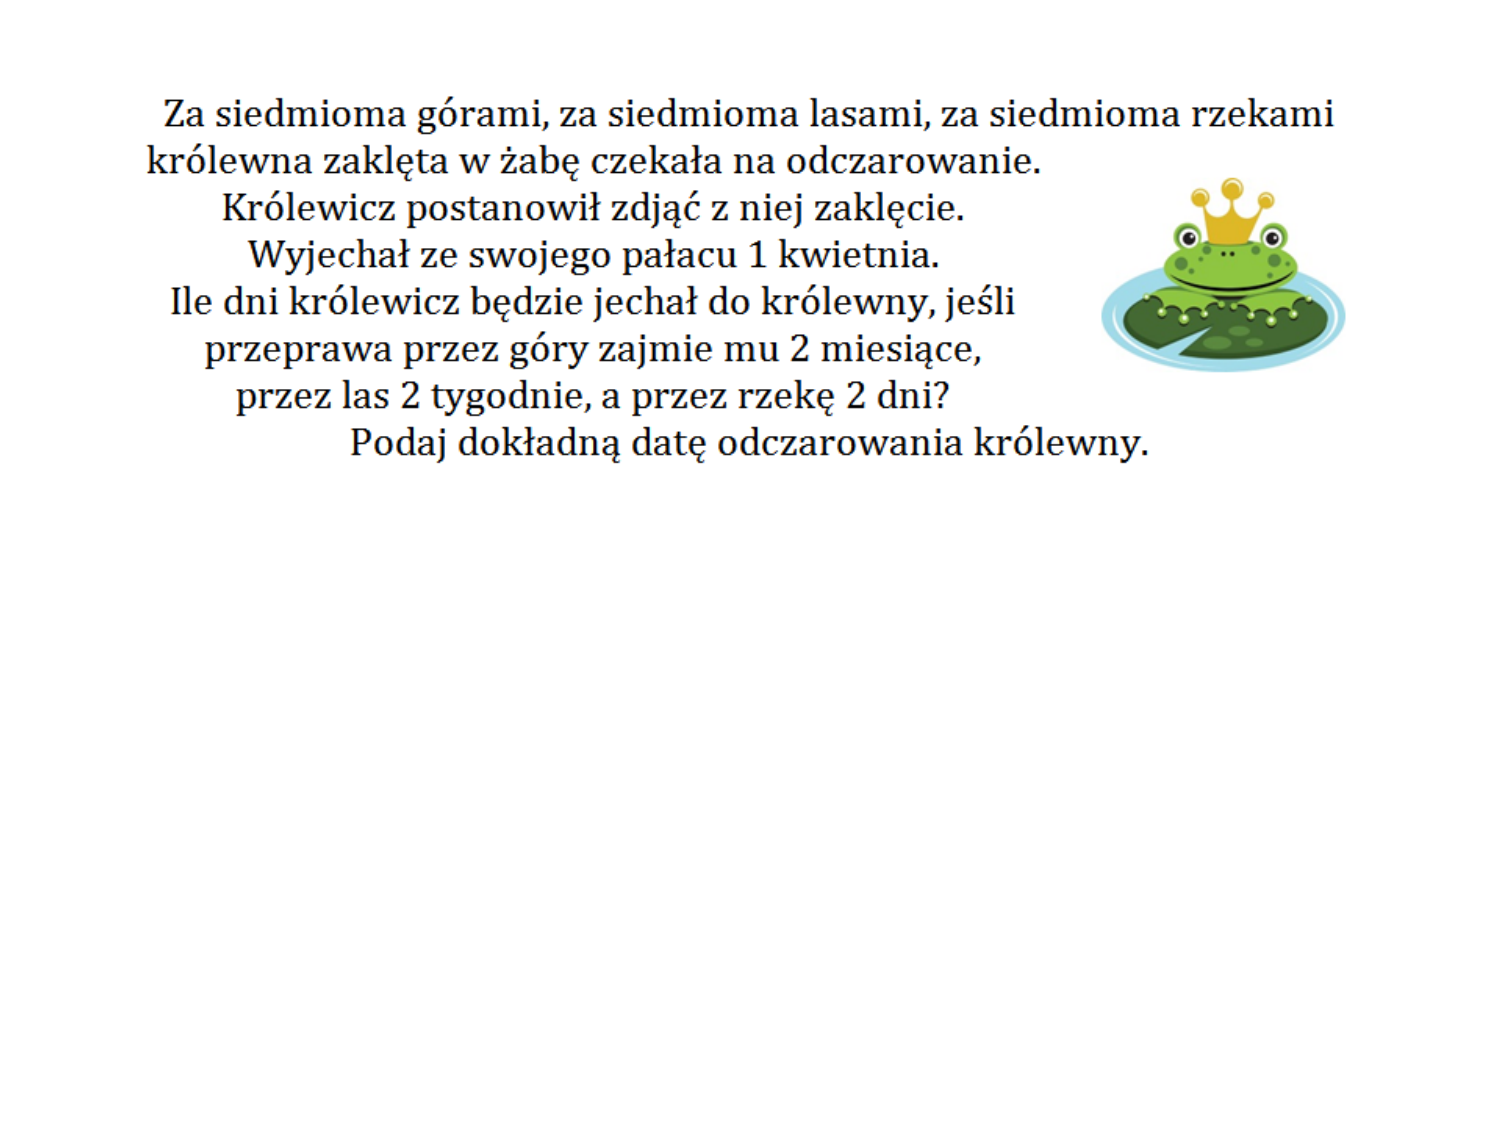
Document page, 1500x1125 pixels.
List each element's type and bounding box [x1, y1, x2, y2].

picture [125, 77, 1377, 482]
